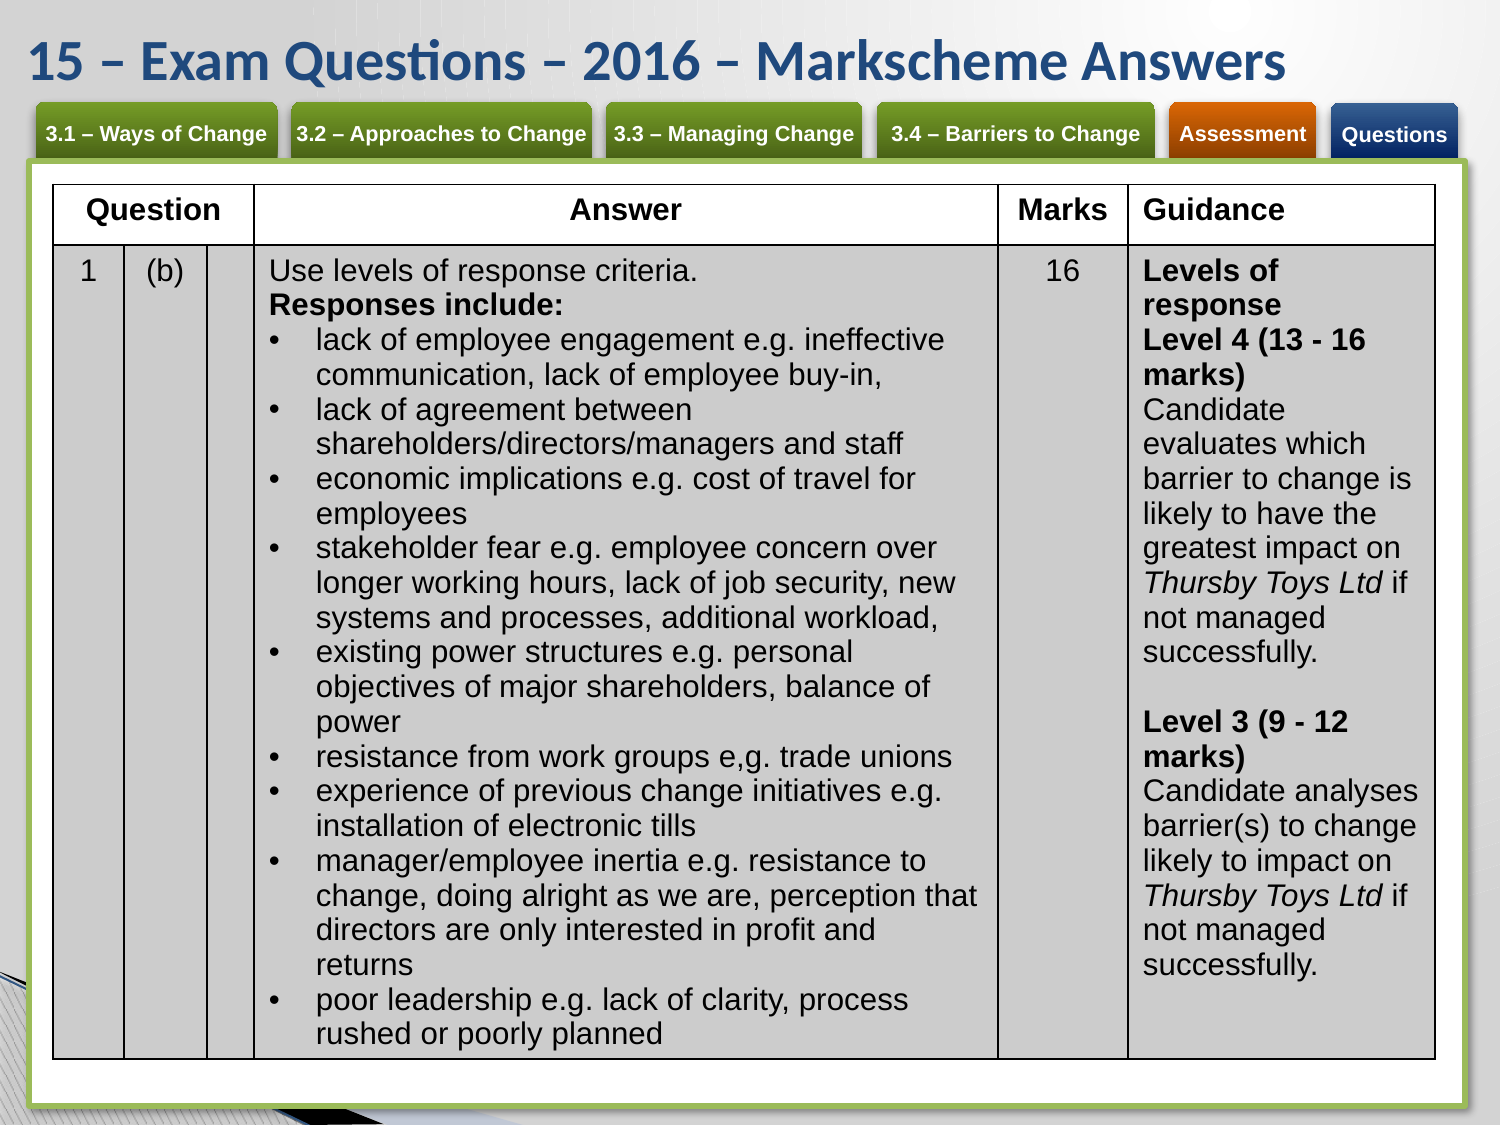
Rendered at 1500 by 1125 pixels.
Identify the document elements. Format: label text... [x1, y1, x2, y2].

table_header Marks [999, 185, 1127, 244]
table_header Question [54, 185, 253, 244]
title 15 – Exam Questions – 2016 – Markscheme Answers [11, 11, 1465, 102]
table_cell Levels of response Level 4 (13 - 16 marks) Candidate evaluates which barrier to change is likely to have the greatest impact on Thursby Toys Ltd if not managed successfully. Level 3 (9 - 12 marks) Candidate analyses barrier(s) to change likely to impact on Thursby Toys Ltd if not managed successfully. [1129, 246, 1434, 1058]
table_cell [208, 246, 253, 1058]
table_header Answer [255, 185, 997, 244]
table_cell (b) [125, 246, 206, 1058]
table_cell Use levels of response criteria. Responses include: lack of employee engagement e.g. ineffective communication, lack of employee buy-in, lack of agreement between shareholders/directors/managers and staff economic implications e.g. cost of travel for employees stakeholder fear e.g. employee concern over longer working hours, lack of job security, new systems and processes, additional workload, existing power structures e.g. personal objectives of major shareholders, balance of power resistance from work groups e,g. trade unions experience of previous change initiatives e.g. installation of electronic tills manager/employee inertia e.g. resistance to change, doing alright as we are, perception that directors are only interested in profit and returns poor leadership e.g. lack of clarity, process rushed or poorly planned [255, 246, 997, 1058]
table_header Guidance [1129, 185, 1434, 244]
picture [281, 1114, 303, 1125]
table_cell 1 [54, 246, 123, 1058]
table_cell 16 [999, 246, 1127, 1058]
